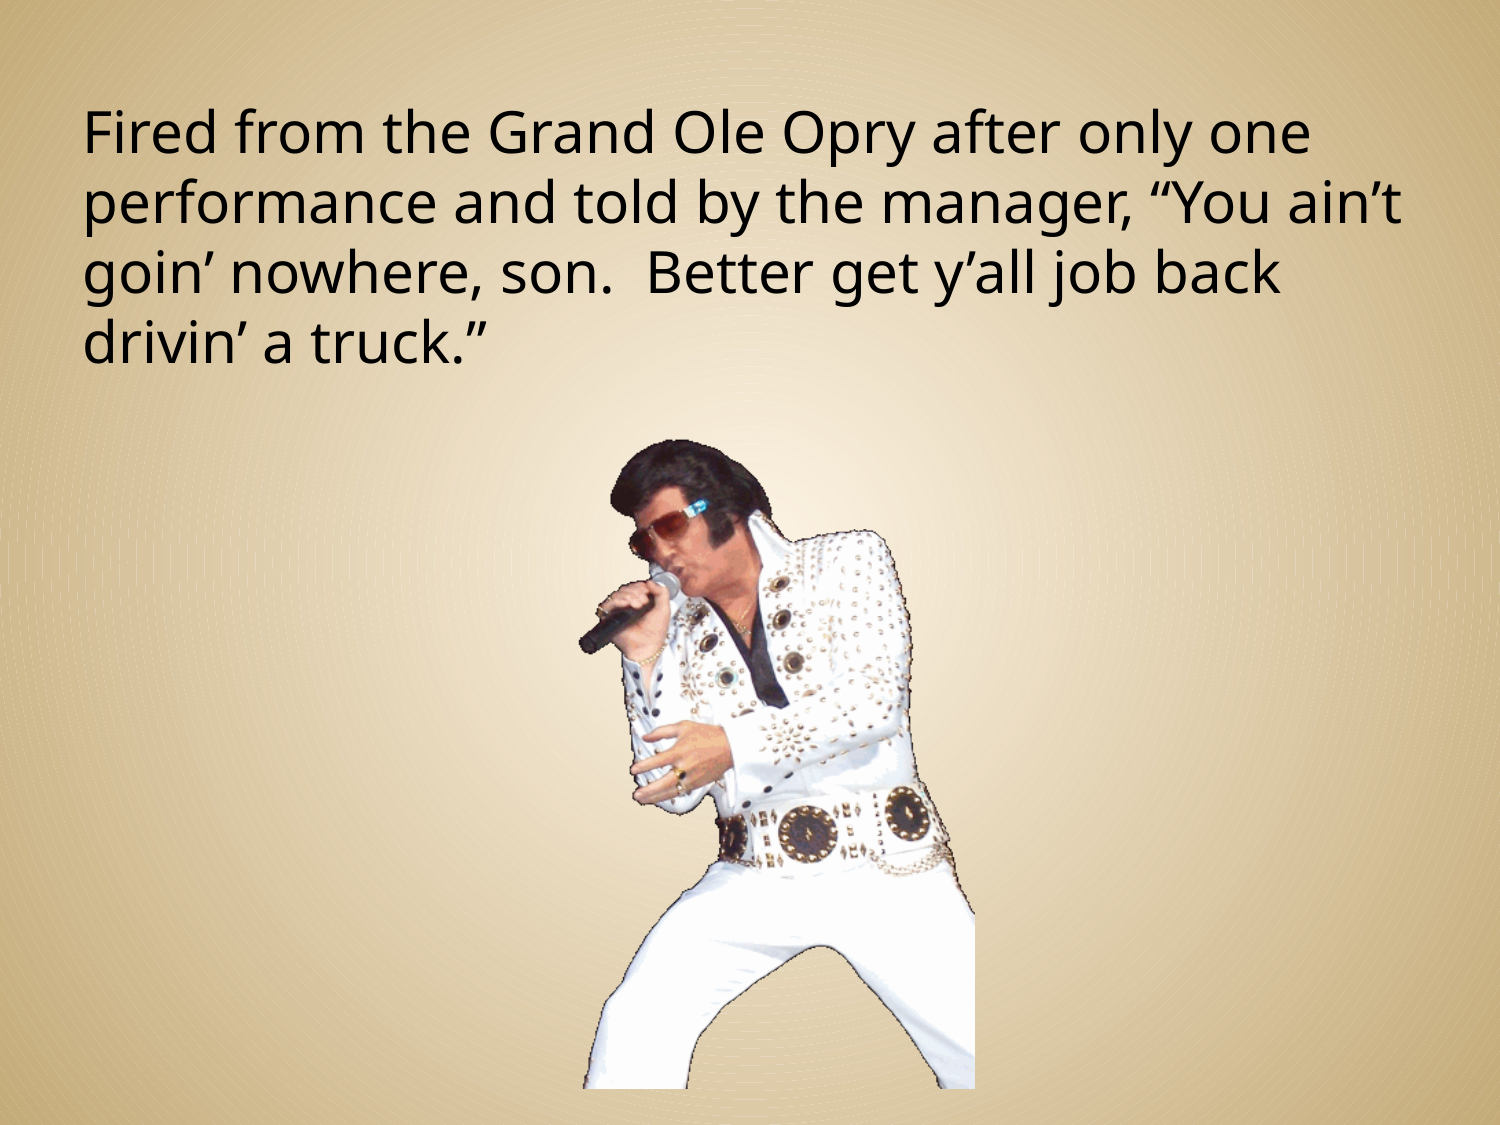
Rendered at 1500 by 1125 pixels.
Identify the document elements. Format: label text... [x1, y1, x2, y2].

picture [575, 424, 976, 1090]
list Fired from the Grand Ole Opry after only one performance and told by the manager, “You ain’t goin’ nowhere, son. Better get y’all job back drivin’ a truck.” [74, 87, 1426, 1006]
